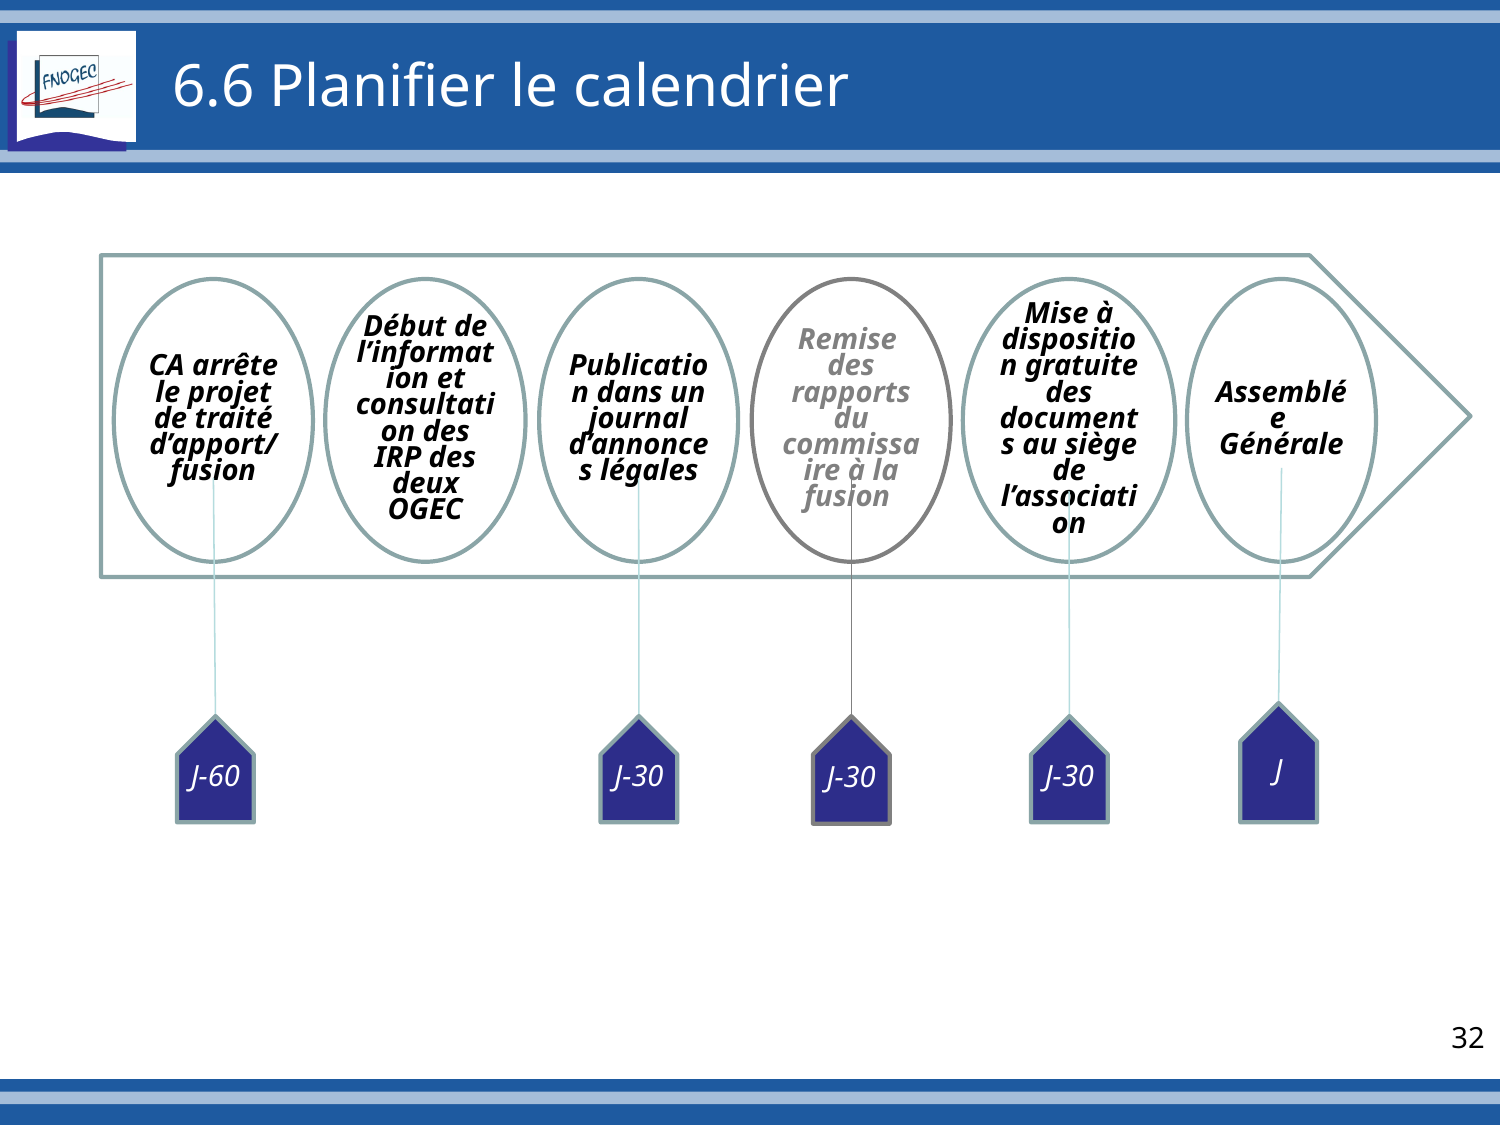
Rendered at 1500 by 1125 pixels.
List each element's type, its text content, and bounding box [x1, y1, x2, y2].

text_box [1381, 323, 1473, 509]
text_box Début de l’information et consultation des IRP des deux OGEC [323, 276, 528, 564]
text_box [98, 253, 1335, 580]
title 6.6 Planifier le calendrier [157, 36, 1412, 130]
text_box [113, 278, 314, 823]
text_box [1186, 278, 1377, 823]
picture [18, 51, 136, 123]
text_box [962, 278, 1176, 823]
slide_number 32 [1149, 1011, 1500, 1090]
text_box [751, 278, 951, 824]
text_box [538, 278, 739, 823]
